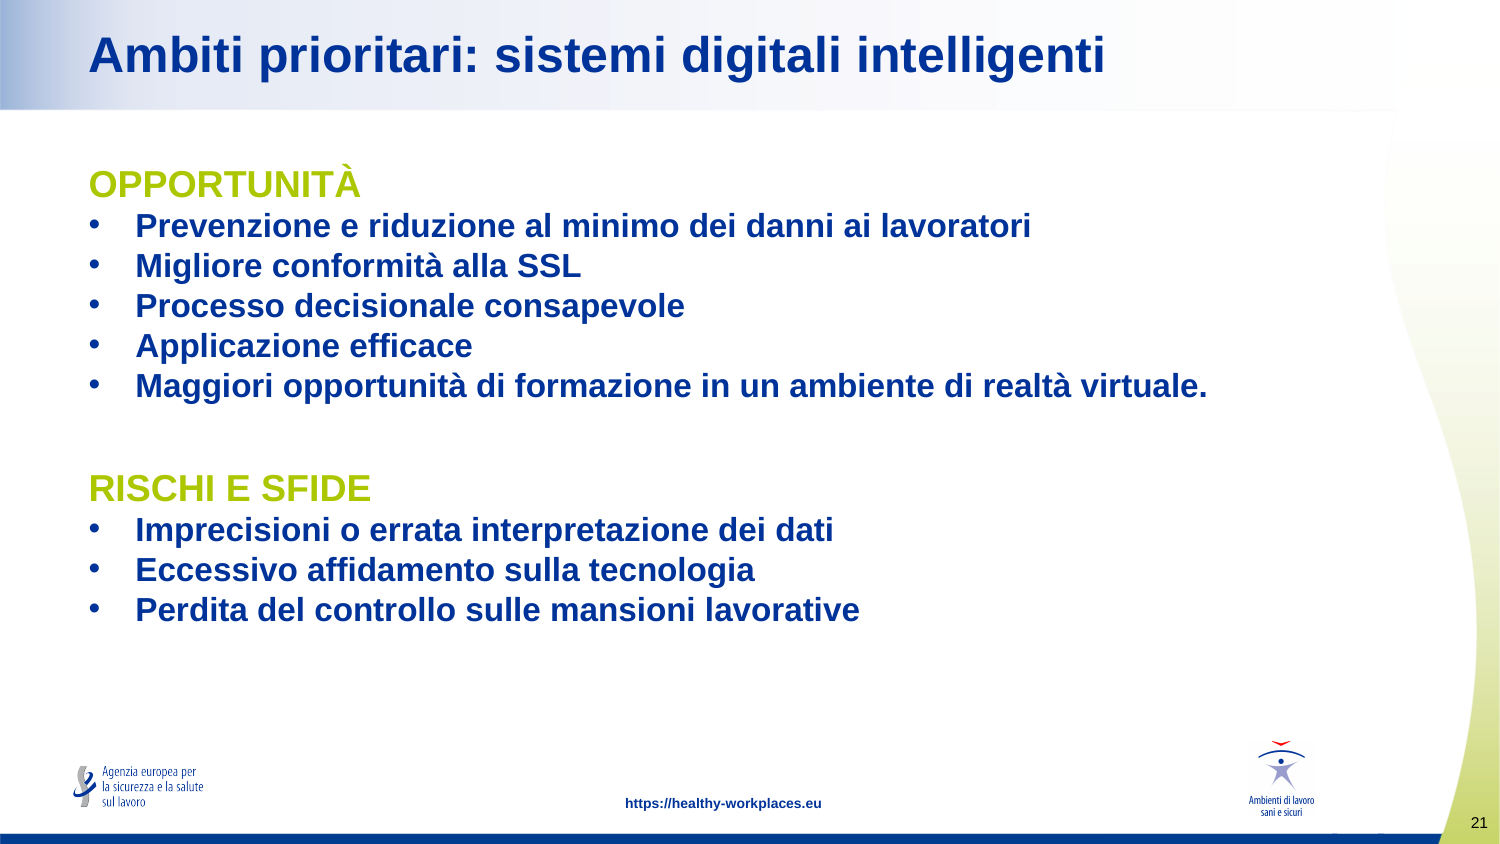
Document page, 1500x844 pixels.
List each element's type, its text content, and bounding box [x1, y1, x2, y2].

text_box OPPORTUNITÀ Prevenzione e riduzione al minimo dei danni ai lavoratori Migliore conformità alla SSL Processo decisionale consapevole Applicazione efficace Maggiori opportunità di formazione in un ambiente di realtà virtuale. RISCHI E SFIDE Imprecisioni o errata interpretazione dei dati Eccessivo affidamento sulla tecnologia Perdita del controllo sulle mansioni lavorative [73, 152, 1278, 636]
title Ambiti prioritari: sistemi digitali intelligenti [73, 0, 1314, 131]
picture [0, 0, 1500, 844]
